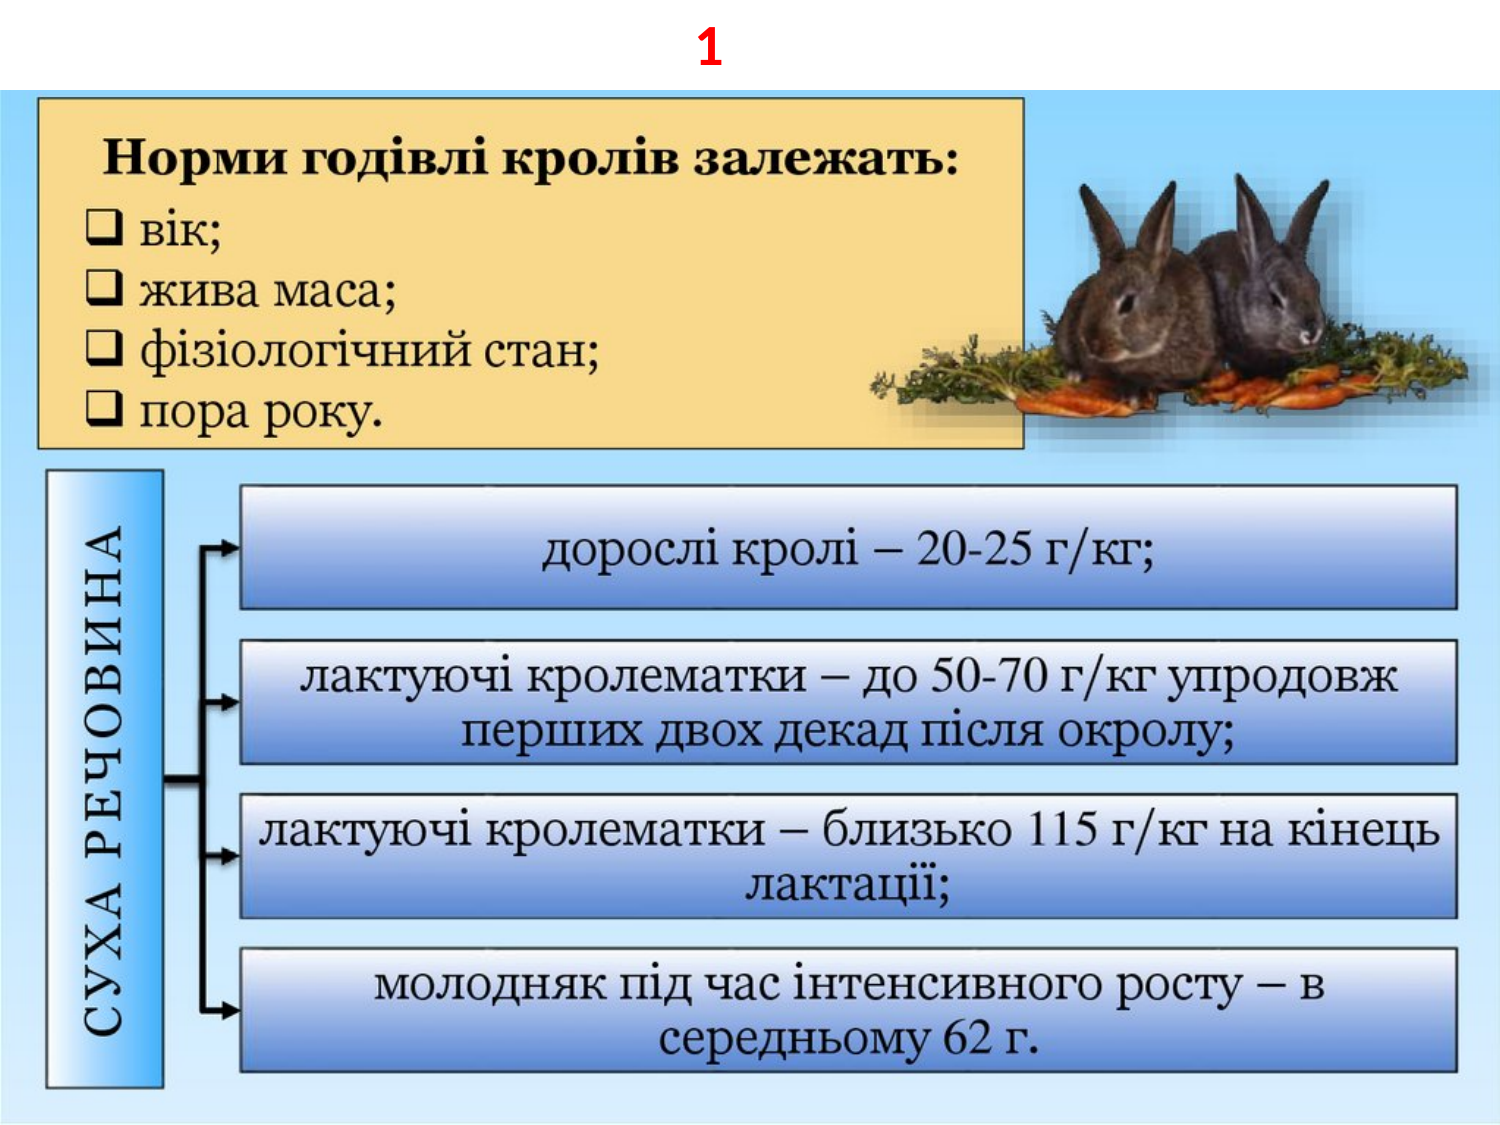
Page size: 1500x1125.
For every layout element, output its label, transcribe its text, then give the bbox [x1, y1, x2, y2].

text_box 1 [679, 0, 739, 85]
picture [0, 89, 1500, 1125]
